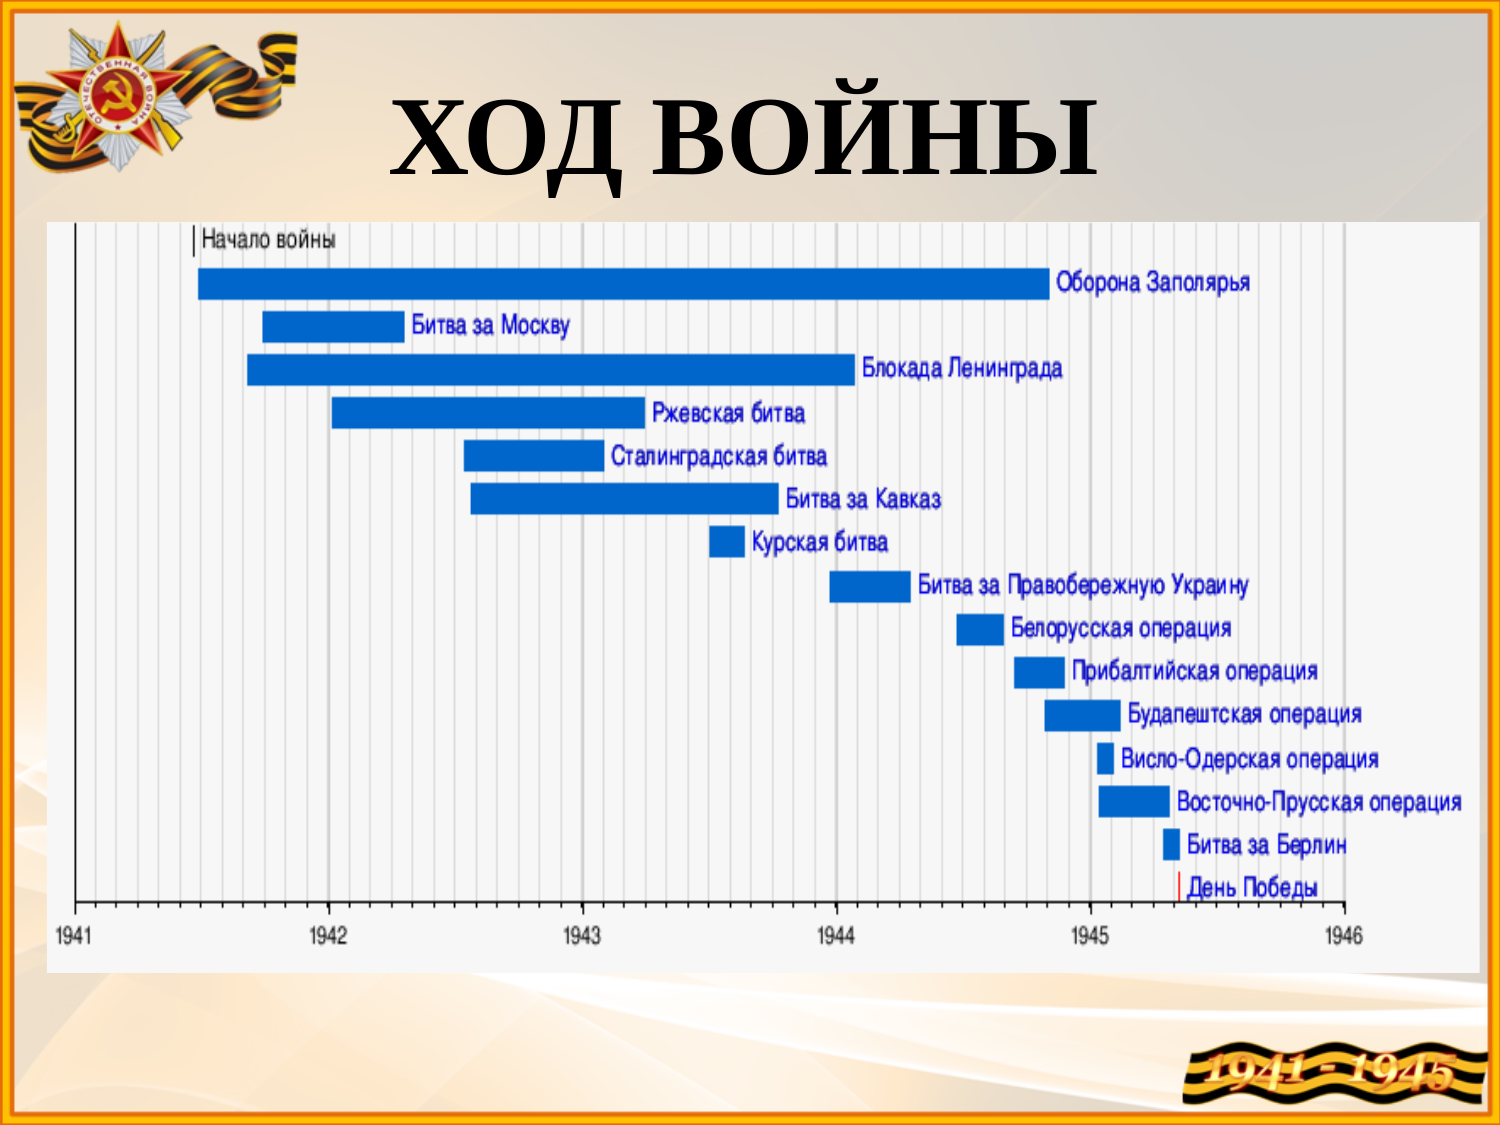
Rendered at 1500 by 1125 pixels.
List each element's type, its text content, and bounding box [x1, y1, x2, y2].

text_box ХОД ВОЙНЫ [373, 54, 1115, 205]
picture [0, 0, 1500, 1125]
